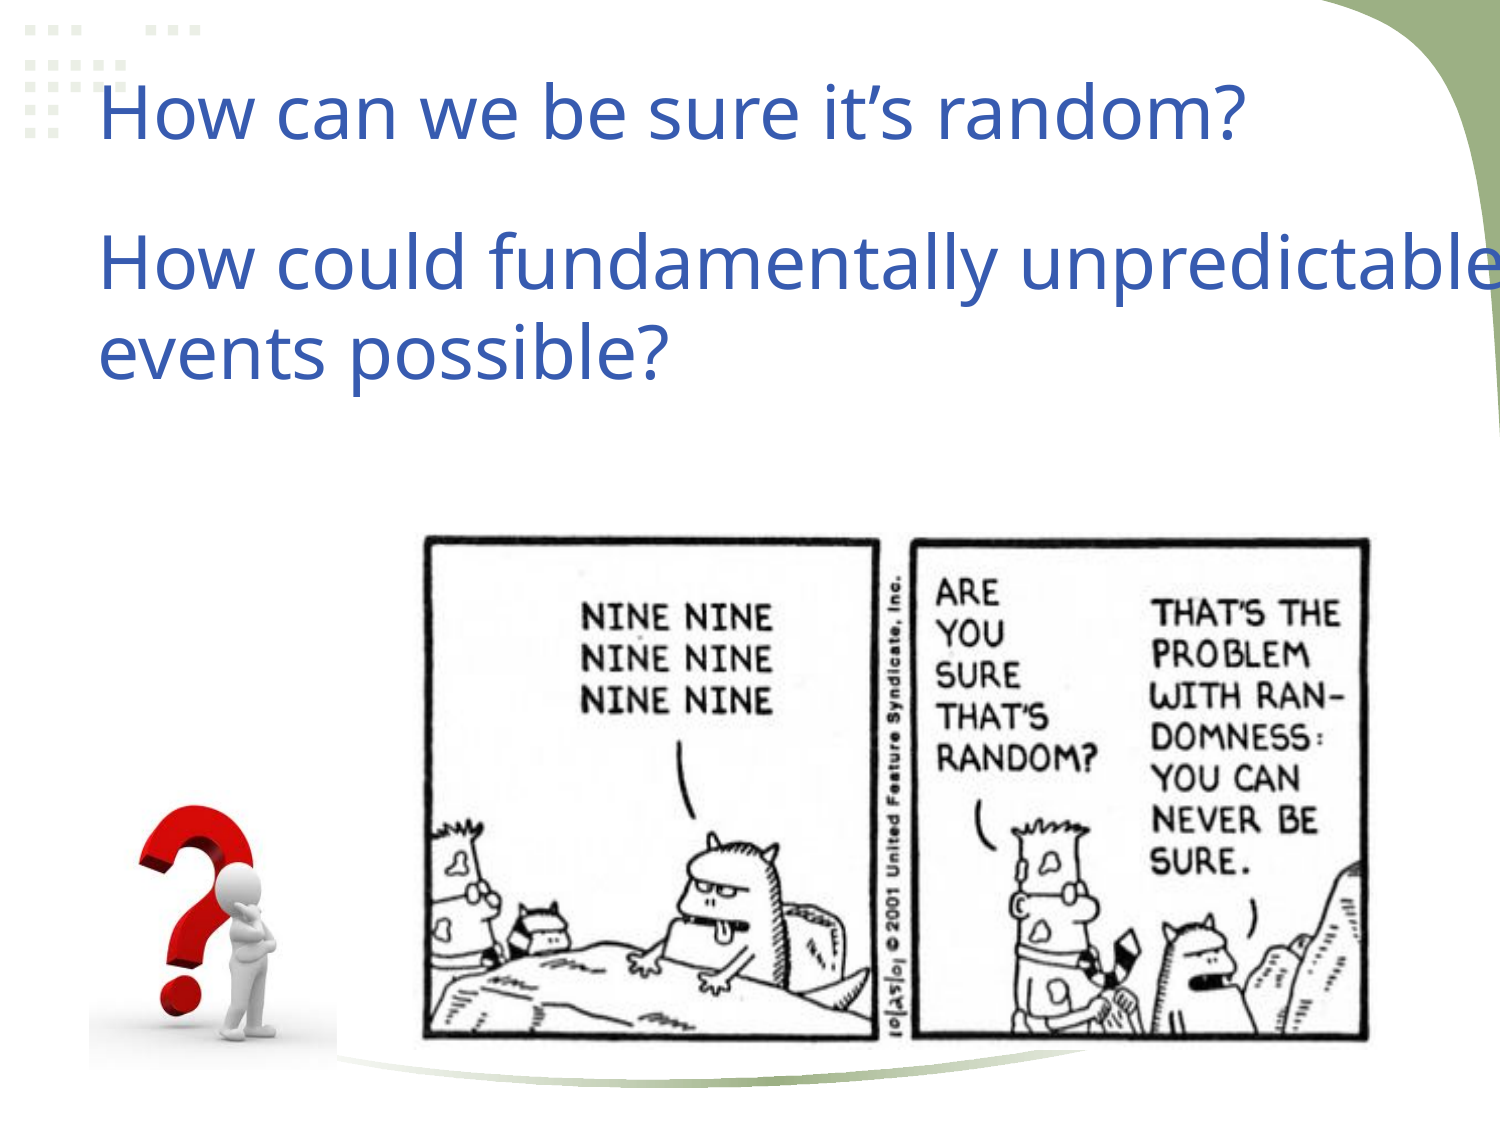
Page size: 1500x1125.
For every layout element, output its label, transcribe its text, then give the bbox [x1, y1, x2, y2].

text_box How could fundamentally unpredictable events possible? [89, 196, 1500, 413]
picture [412, 532, 1378, 1050]
picture [89, 790, 337, 1070]
text_box How can we be sure it’s random? [89, 55, 1408, 163]
